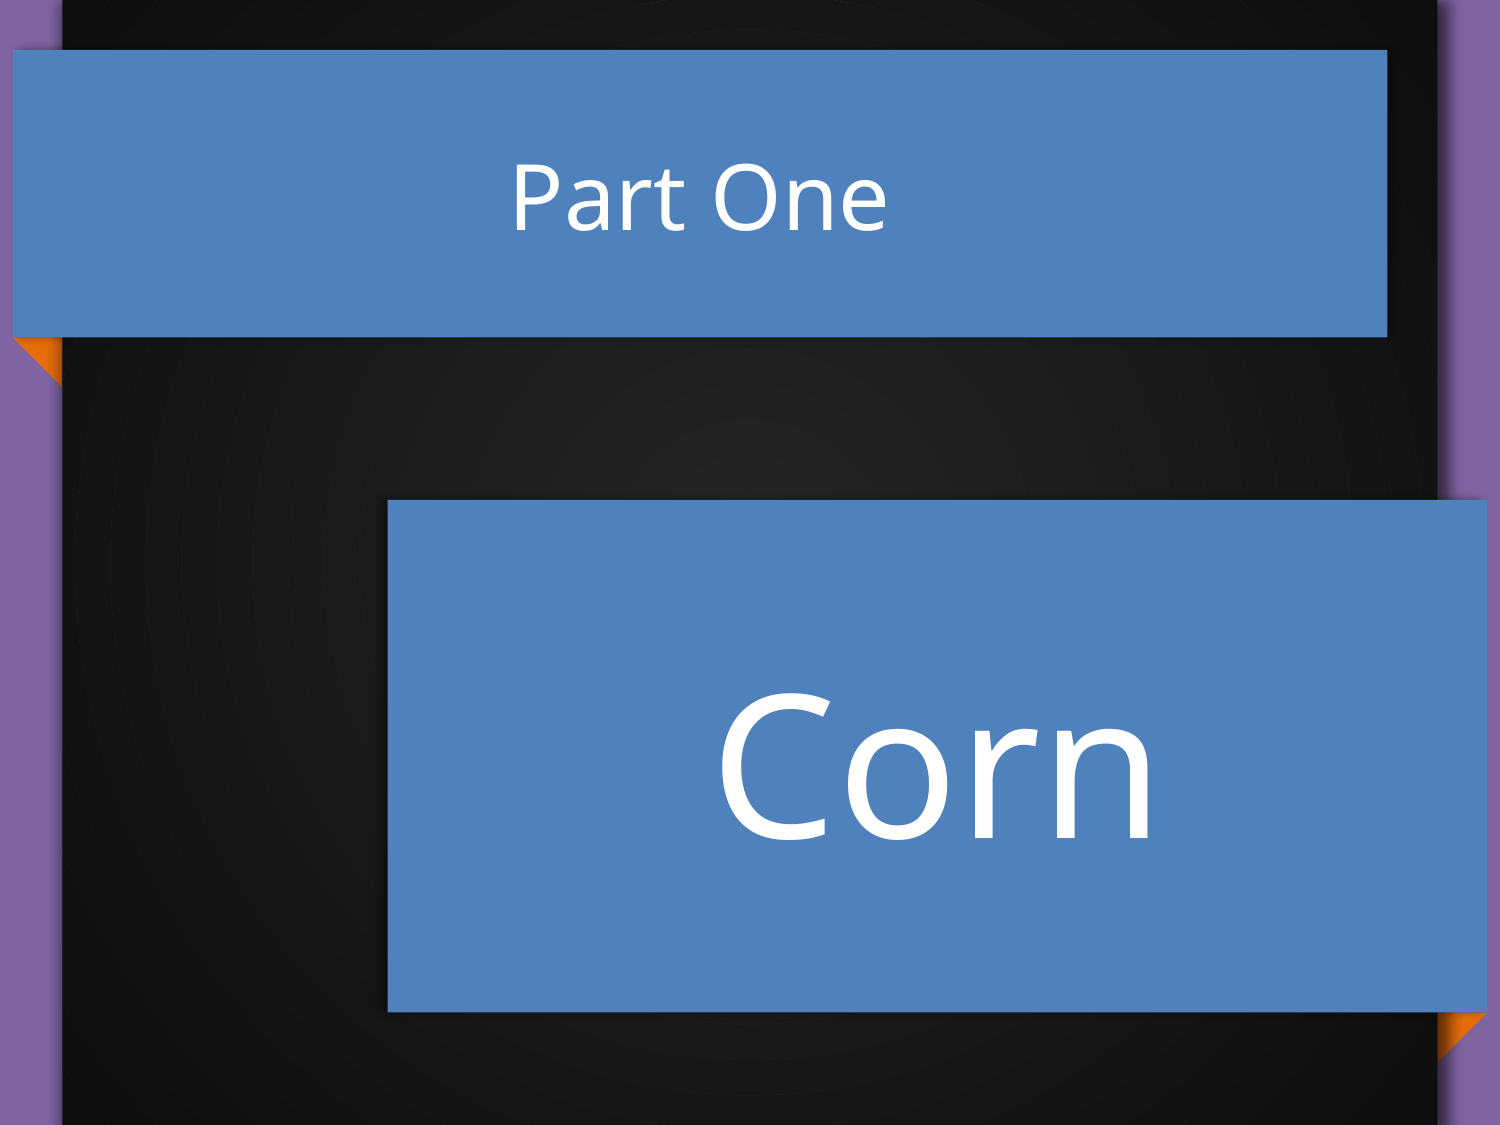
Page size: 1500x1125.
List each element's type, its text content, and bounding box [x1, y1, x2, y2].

title Part One [12, 99, 1388, 288]
list Corn [387, 712, 1488, 913]
